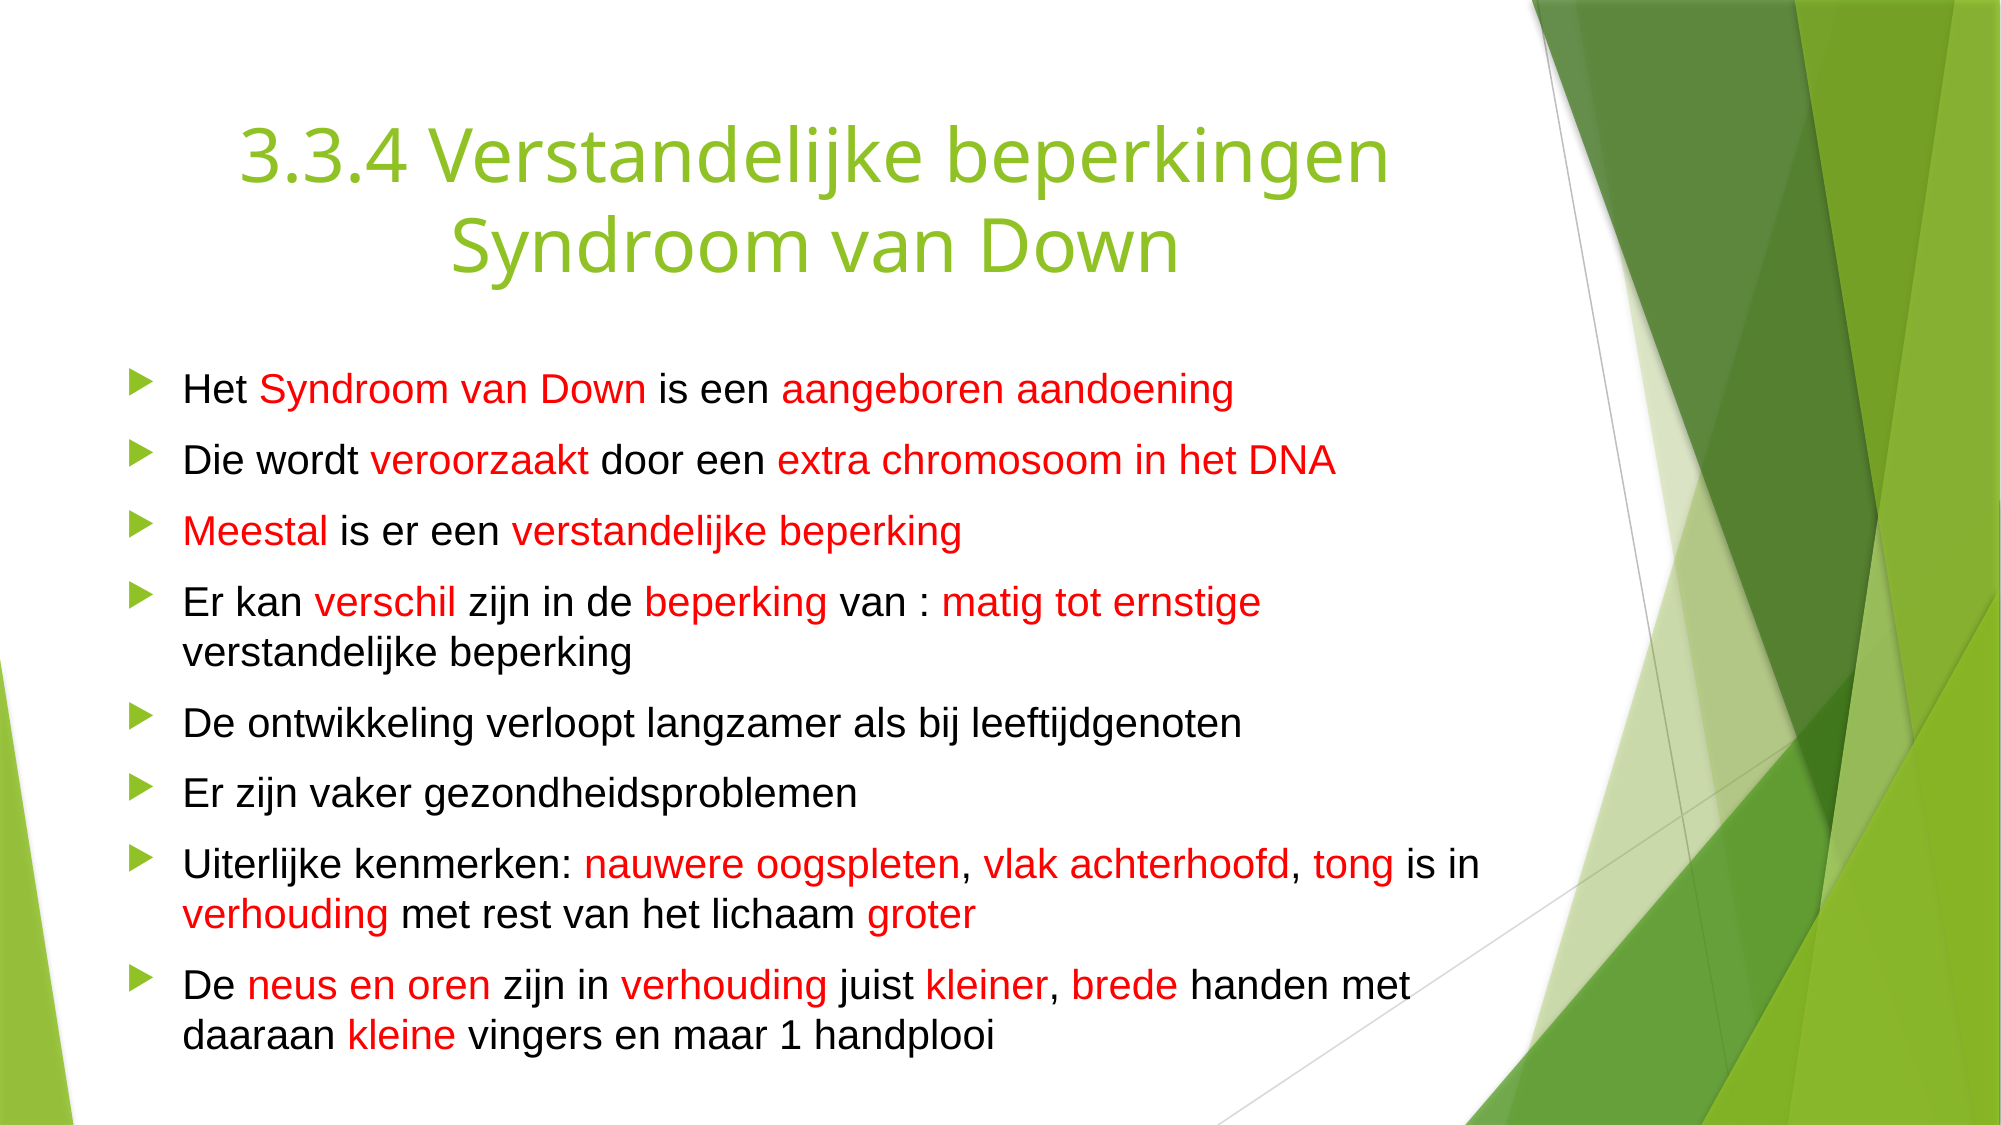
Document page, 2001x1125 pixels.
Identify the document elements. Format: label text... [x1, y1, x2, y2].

title 3.3.4 Verstandelijke beperkingen Syndroom van Down [111, 99, 1522, 317]
list Het Syndroom van Down is een aangeboren aandoening Die wordt veroorzaakt door een extra chromosoom in het DNA Meestal is er een verstandelijke beperking Er kan verschil zijn in de beperking van : matig tot ernstige verstandelijke beperking De ontwikkeling verloopt langzamer als bij leeftijdgenoten Er zijn vaker gezondheidsproblemen Uiterlijke kenmerken: nauwere oogspleten, vlak achterhoofd, tong is in verhouding met rest van het lichaam groter De neus en oren zijn in verhouding juist kleiner, brede handen met daaraan kleine vingers en maar 1 handplooi [111, 354, 1522, 1070]
